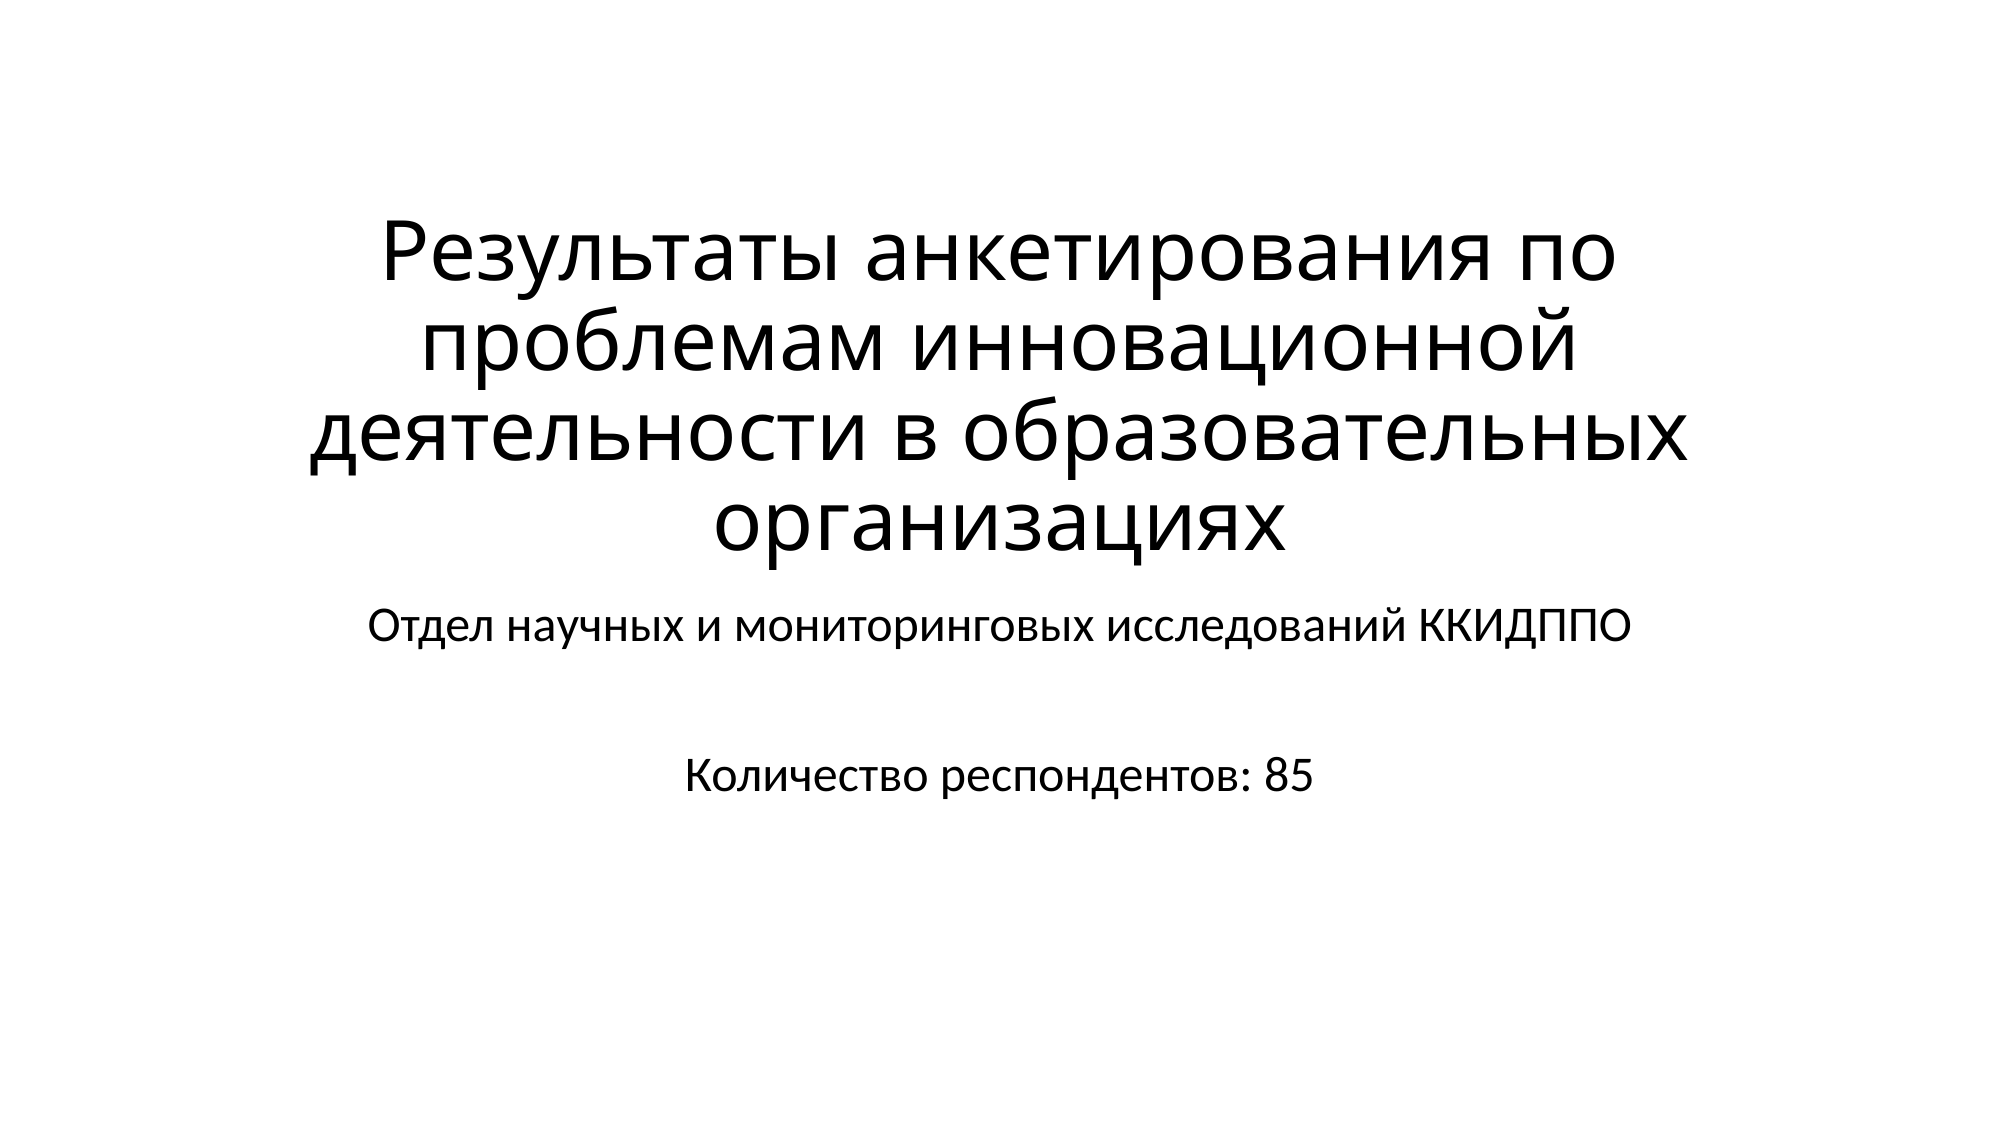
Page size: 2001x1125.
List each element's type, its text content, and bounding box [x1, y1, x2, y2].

subtitle Отдел научных и мониторинговых исследований ККИДППО Количество респондентов: 85 [249, 590, 1750, 863]
title Результаты анкетирования по проблемам инновационной деятельности в образовательных организациях [249, 184, 1750, 576]
